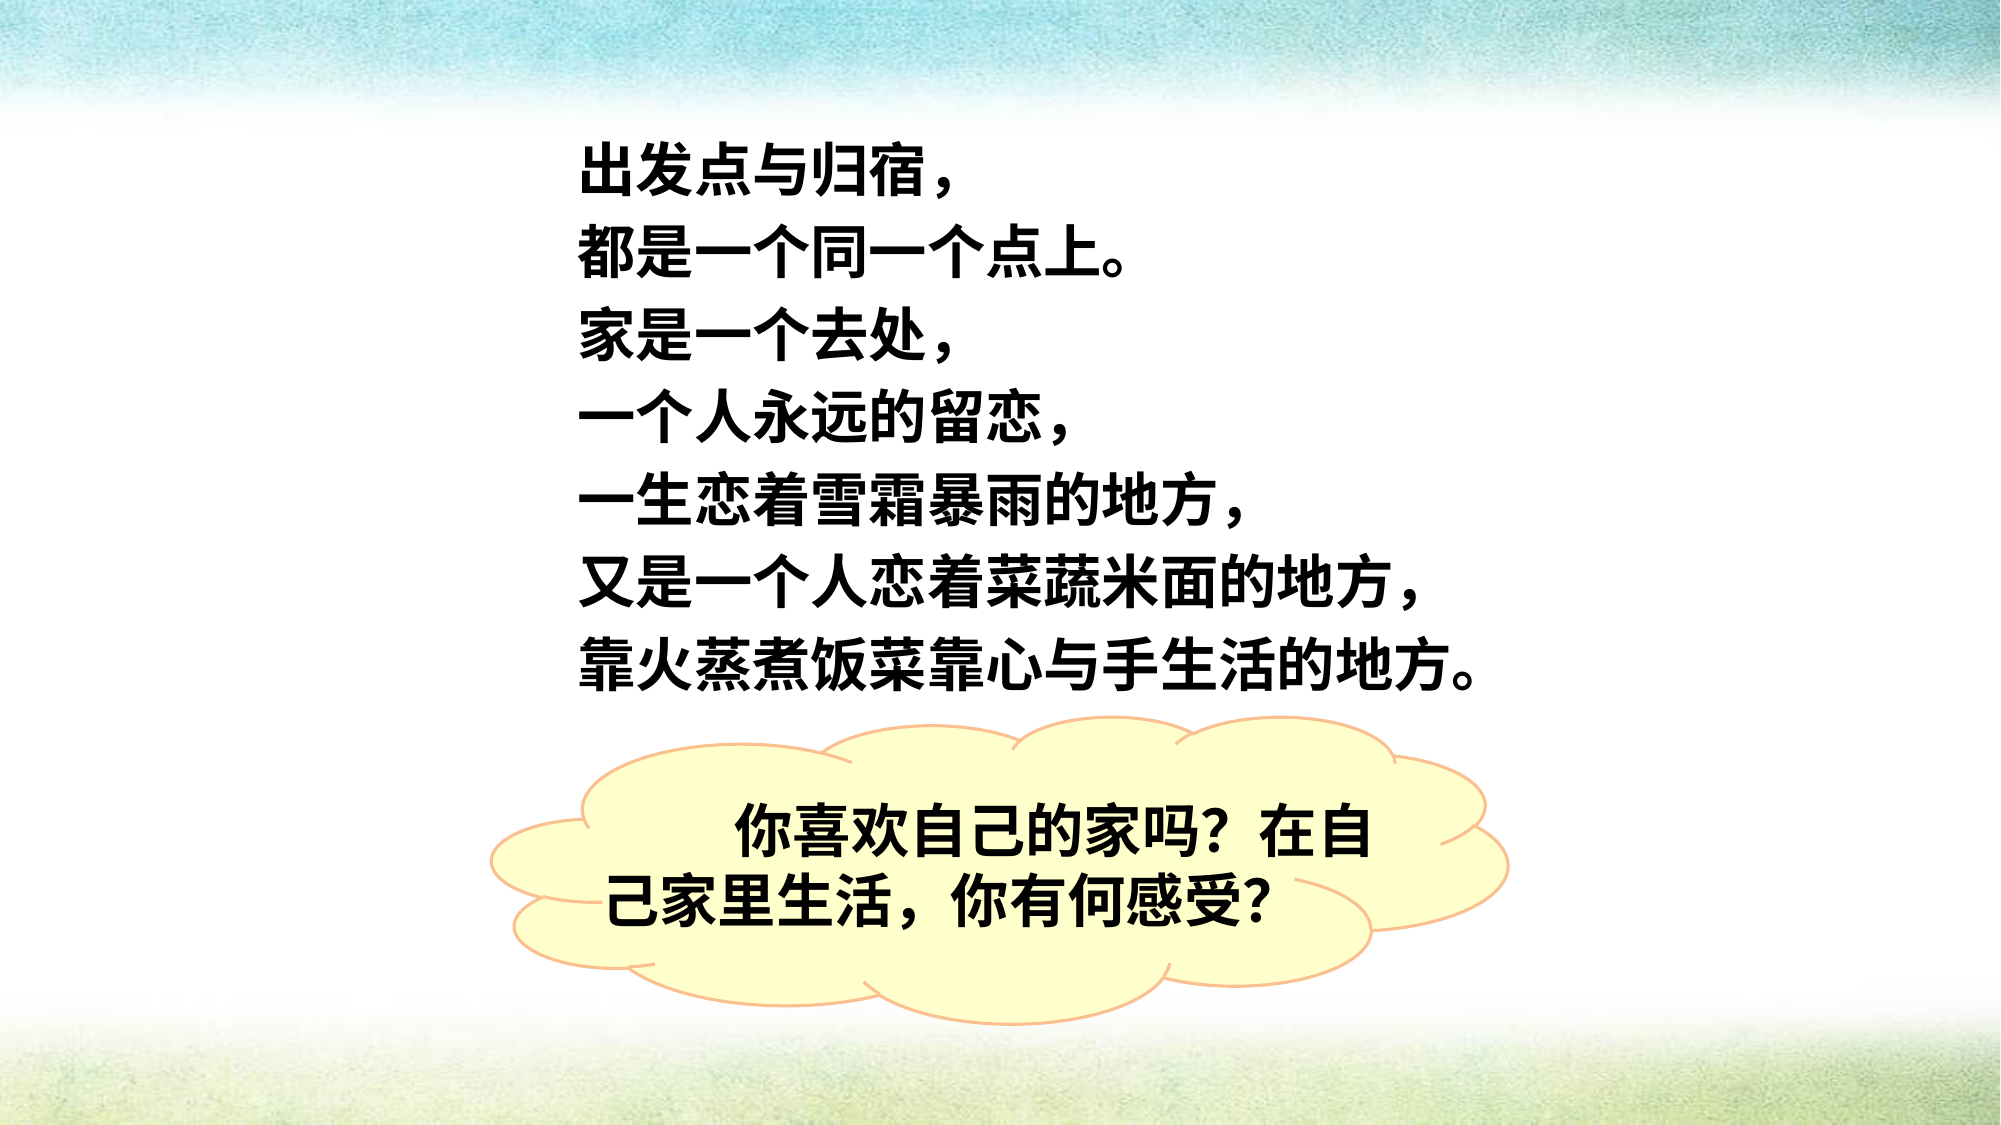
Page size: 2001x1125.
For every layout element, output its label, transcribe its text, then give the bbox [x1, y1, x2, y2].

text_box 出发点与归宿， 都是一个同一个点上。 家是一个去处， 一个人永远的留恋， 一生恋着雪霜暴雨的地方， 又是一个人恋着菜蔬米面的地方， 靠火蒸煮饭菜靠心与手生活的地方。 [562, 125, 1532, 706]
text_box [491, 715, 1508, 1024]
picture [0, 0, 2001, 1125]
